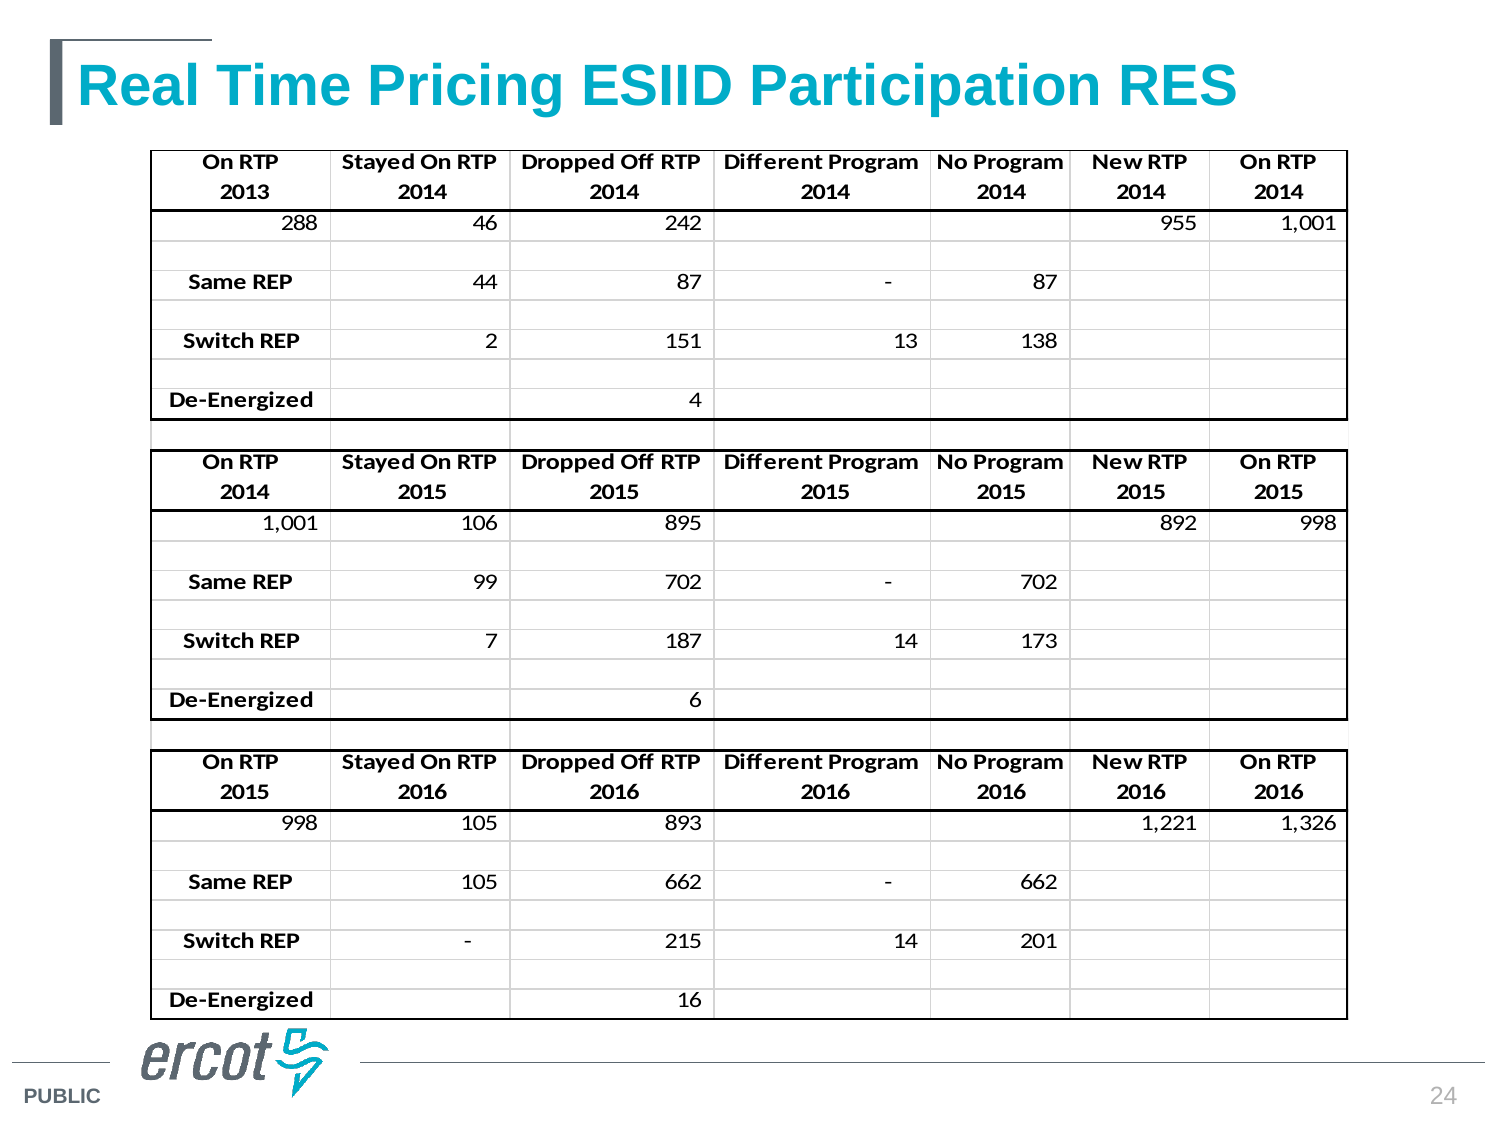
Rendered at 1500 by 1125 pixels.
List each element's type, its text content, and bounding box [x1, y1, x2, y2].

title Real Time Pricing ESIID Participation RES [62, 39, 1450, 125]
slide_number 24 [1400, 1076, 1488, 1113]
picture [149, 149, 1351, 1021]
picture [137, 1024, 332, 1100]
